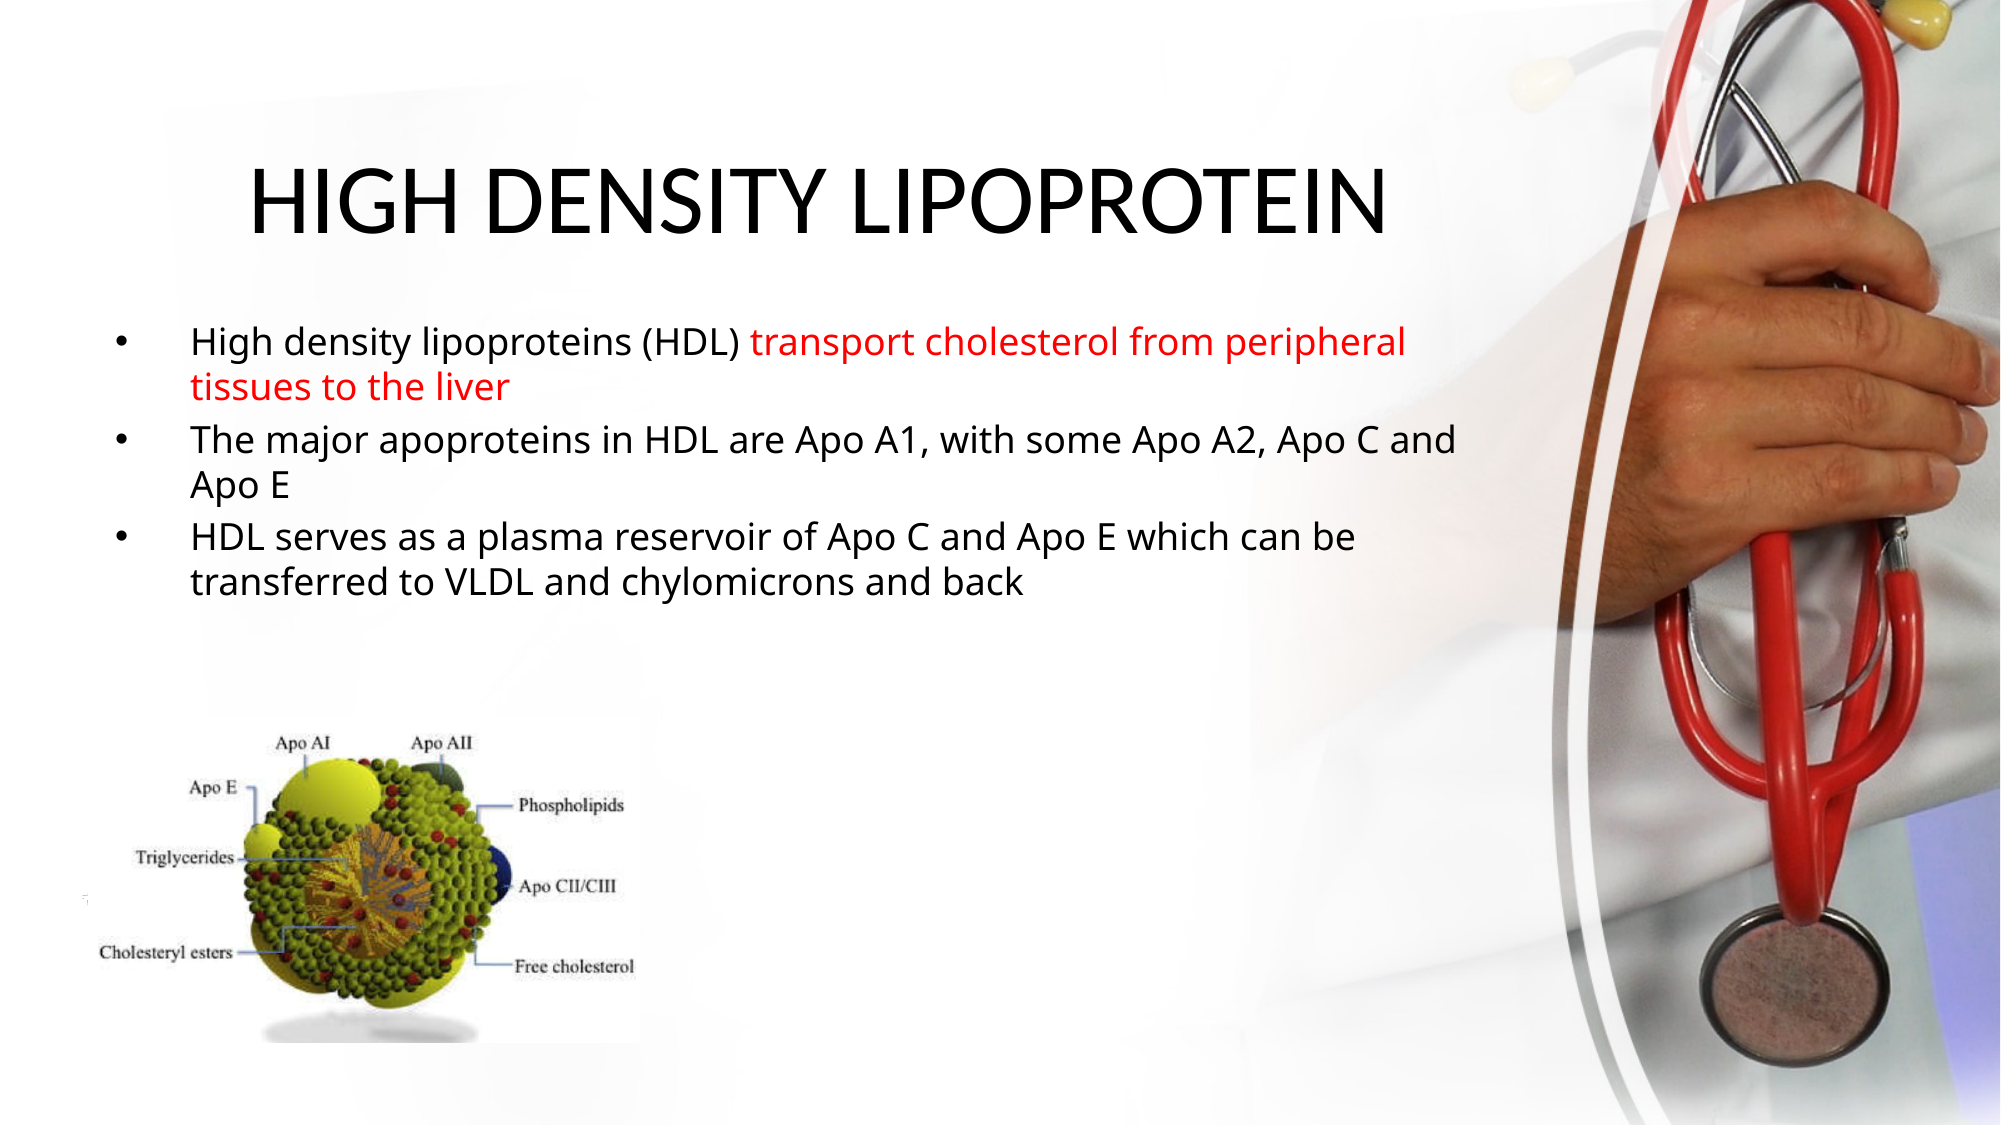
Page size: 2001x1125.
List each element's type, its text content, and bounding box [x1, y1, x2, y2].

list High density lipoproteins (HDL) transport cholesterol from peripheral tissues to the liver The major apoproteins in HDL are Apo A1, with some Apo A2, Apo C and Apo E HDL serves as a plasma reservoir of Apo C and Apo E which can be transferred to VLDL and chylomicrons and back [100, 310, 1537, 1043]
picture [0, 0, 2001, 1125]
title HIGH DENSITY LIPOPROTEIN [99, 110, 1540, 278]
